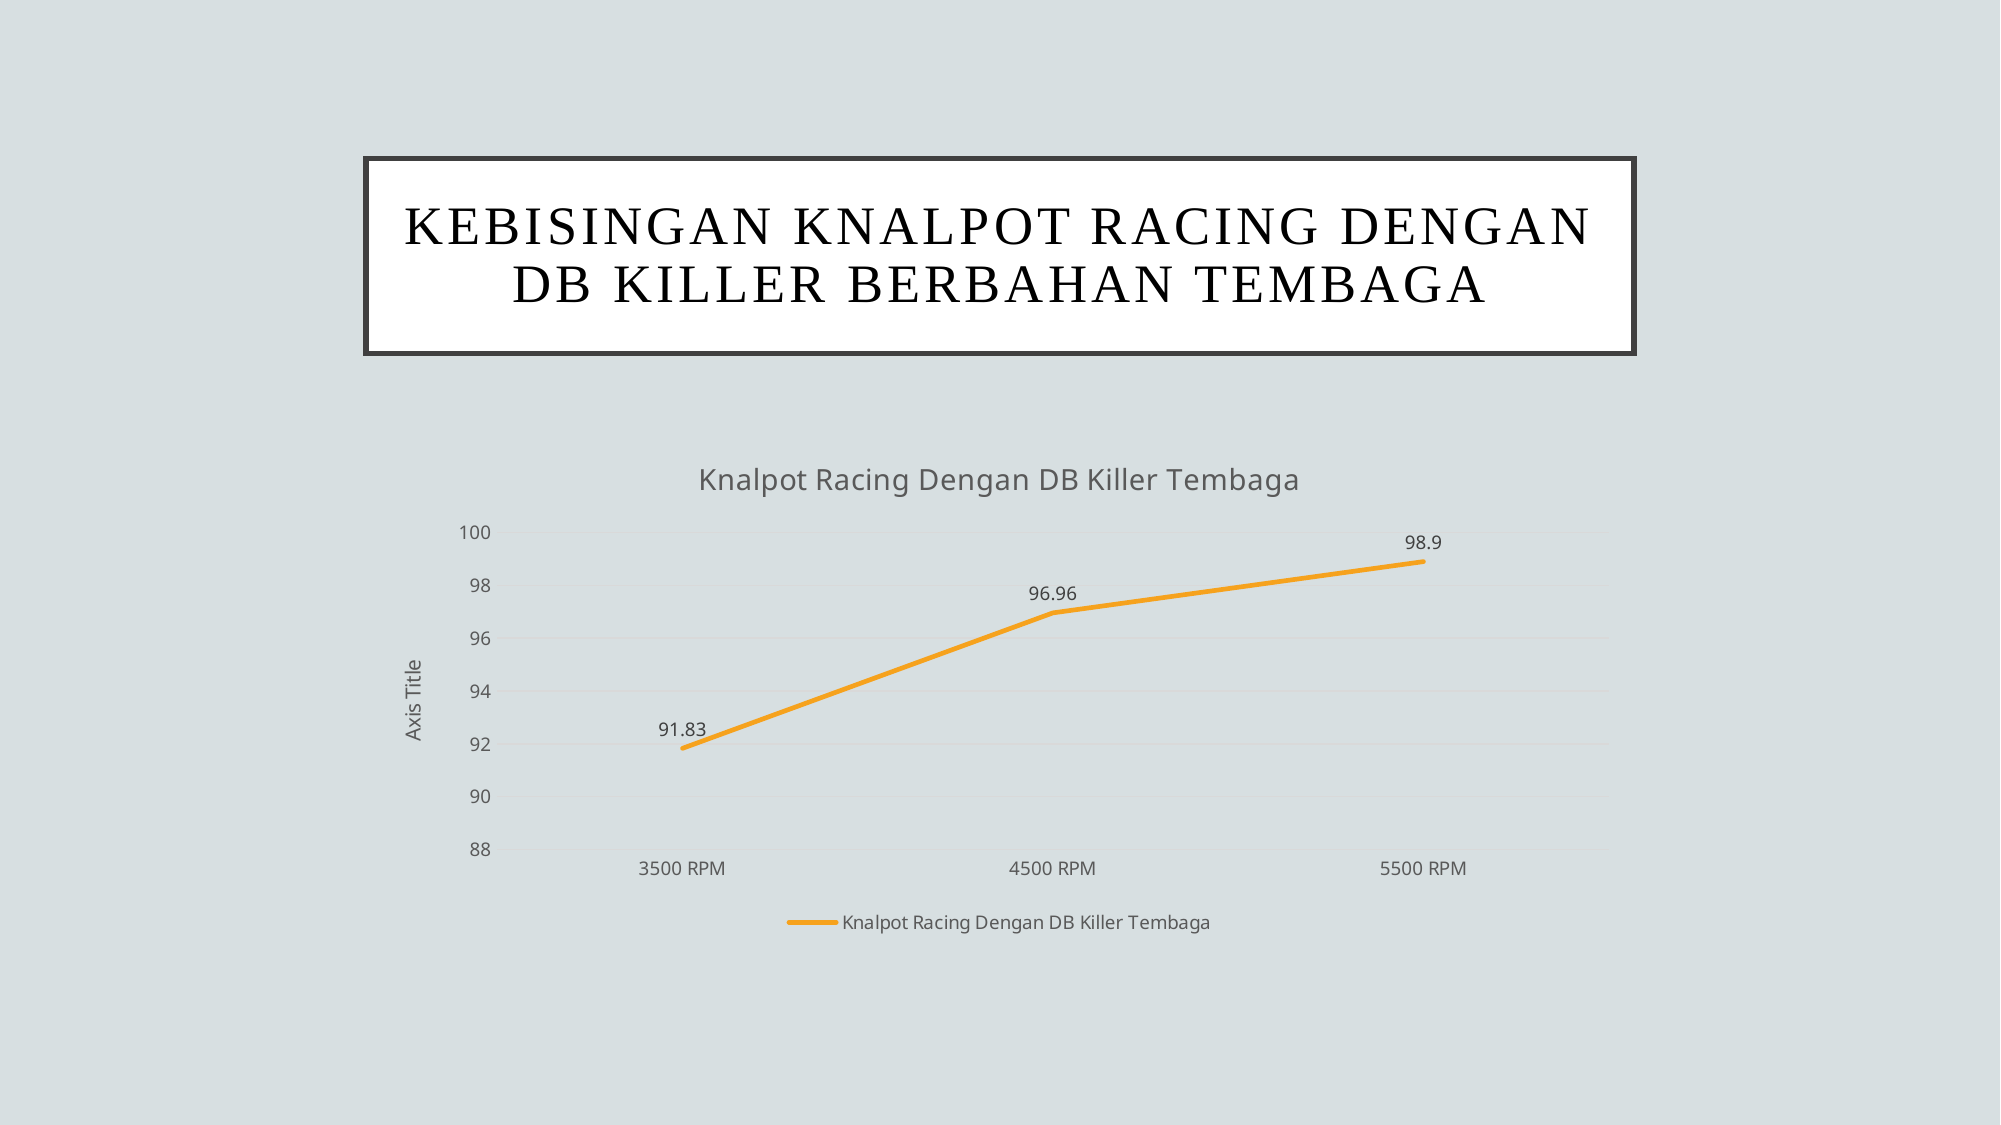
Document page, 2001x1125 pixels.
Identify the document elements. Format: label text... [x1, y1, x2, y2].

title Kebisingan Knalpot Racing Dengan DB Killer Berbahan Tembaga [363, 156, 1637, 356]
chart [365, 432, 1635, 942]
